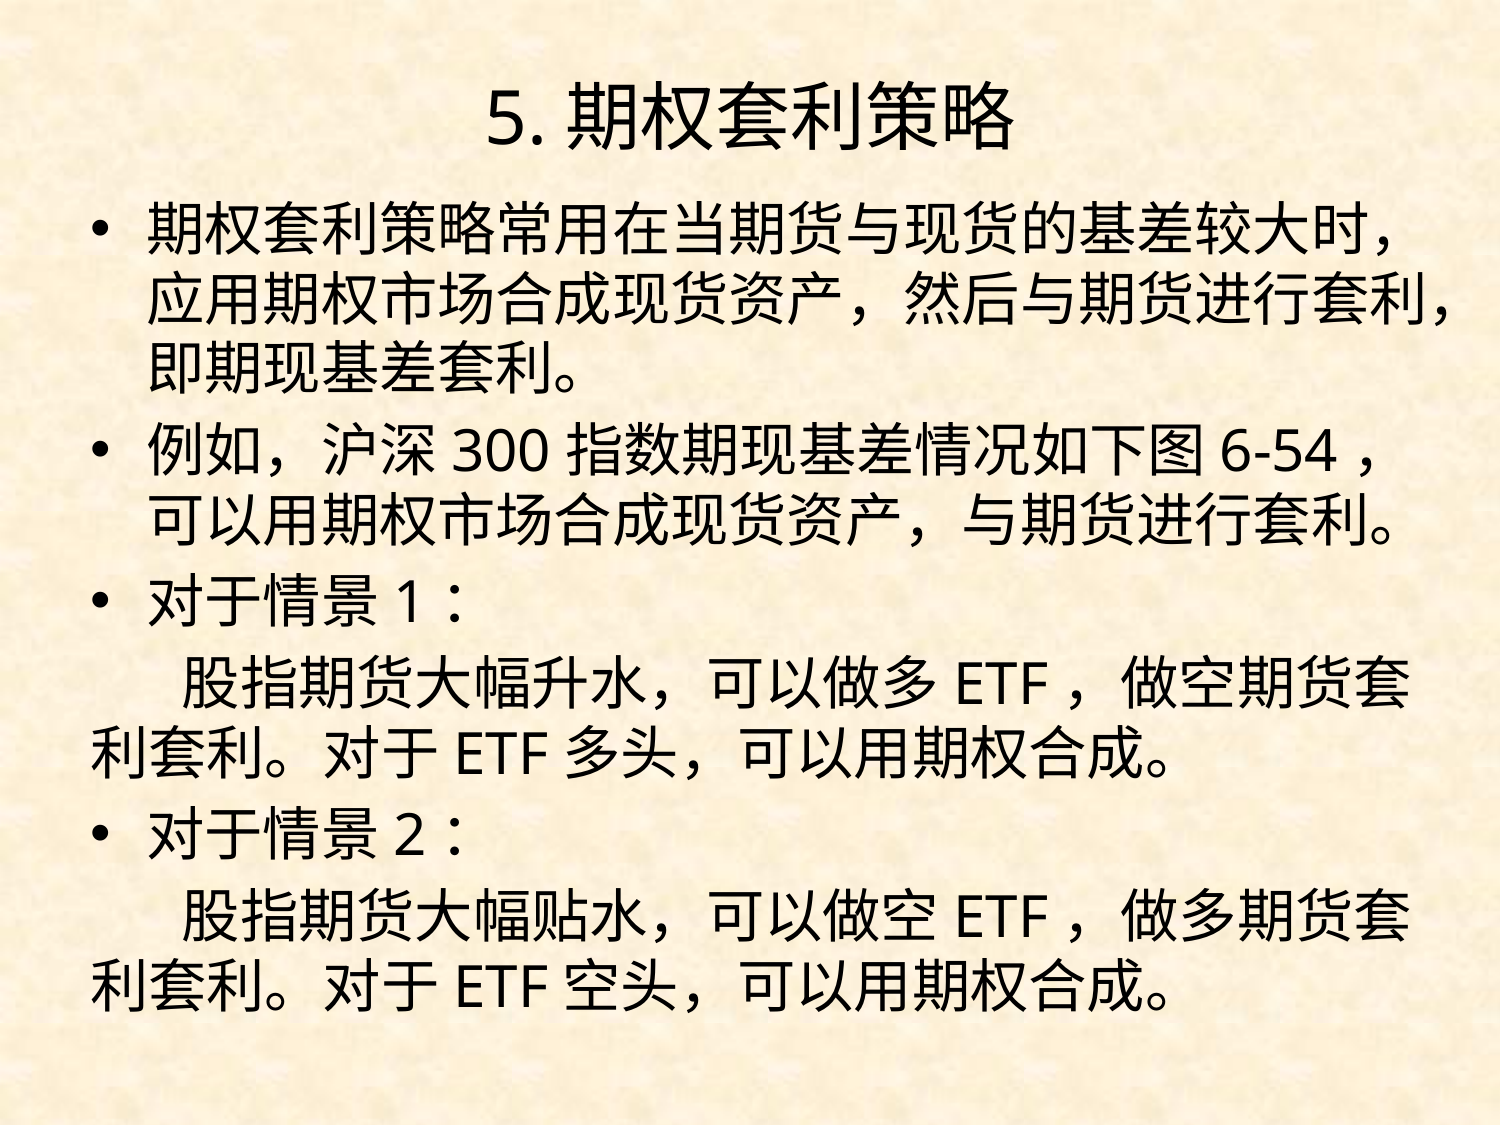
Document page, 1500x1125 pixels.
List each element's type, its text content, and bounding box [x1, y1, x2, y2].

title 5.期权套利策略 [75, 45, 1425, 184]
picture [0, 0, 1500, 1125]
list 期权套利策略常用在当期货与现货的基差较大时，应用期权市场合成现货资产，然后与期货进行套利，即期现基差套利。 例如，沪深300指数期现基差情况如下图6-54，可以用期权市场合成现货资产，与期货进行套利。 对于情景1： 股指期货大幅升水，可以做多ETF，做空期货套利套利。对于ETF多头，可以用期权合成。 对于情景2： 股指期货大幅贴水，可以做空ETF，做多期货套利套利。对于ETF空头，可以用期权合成。 [75, 184, 1447, 1071]
